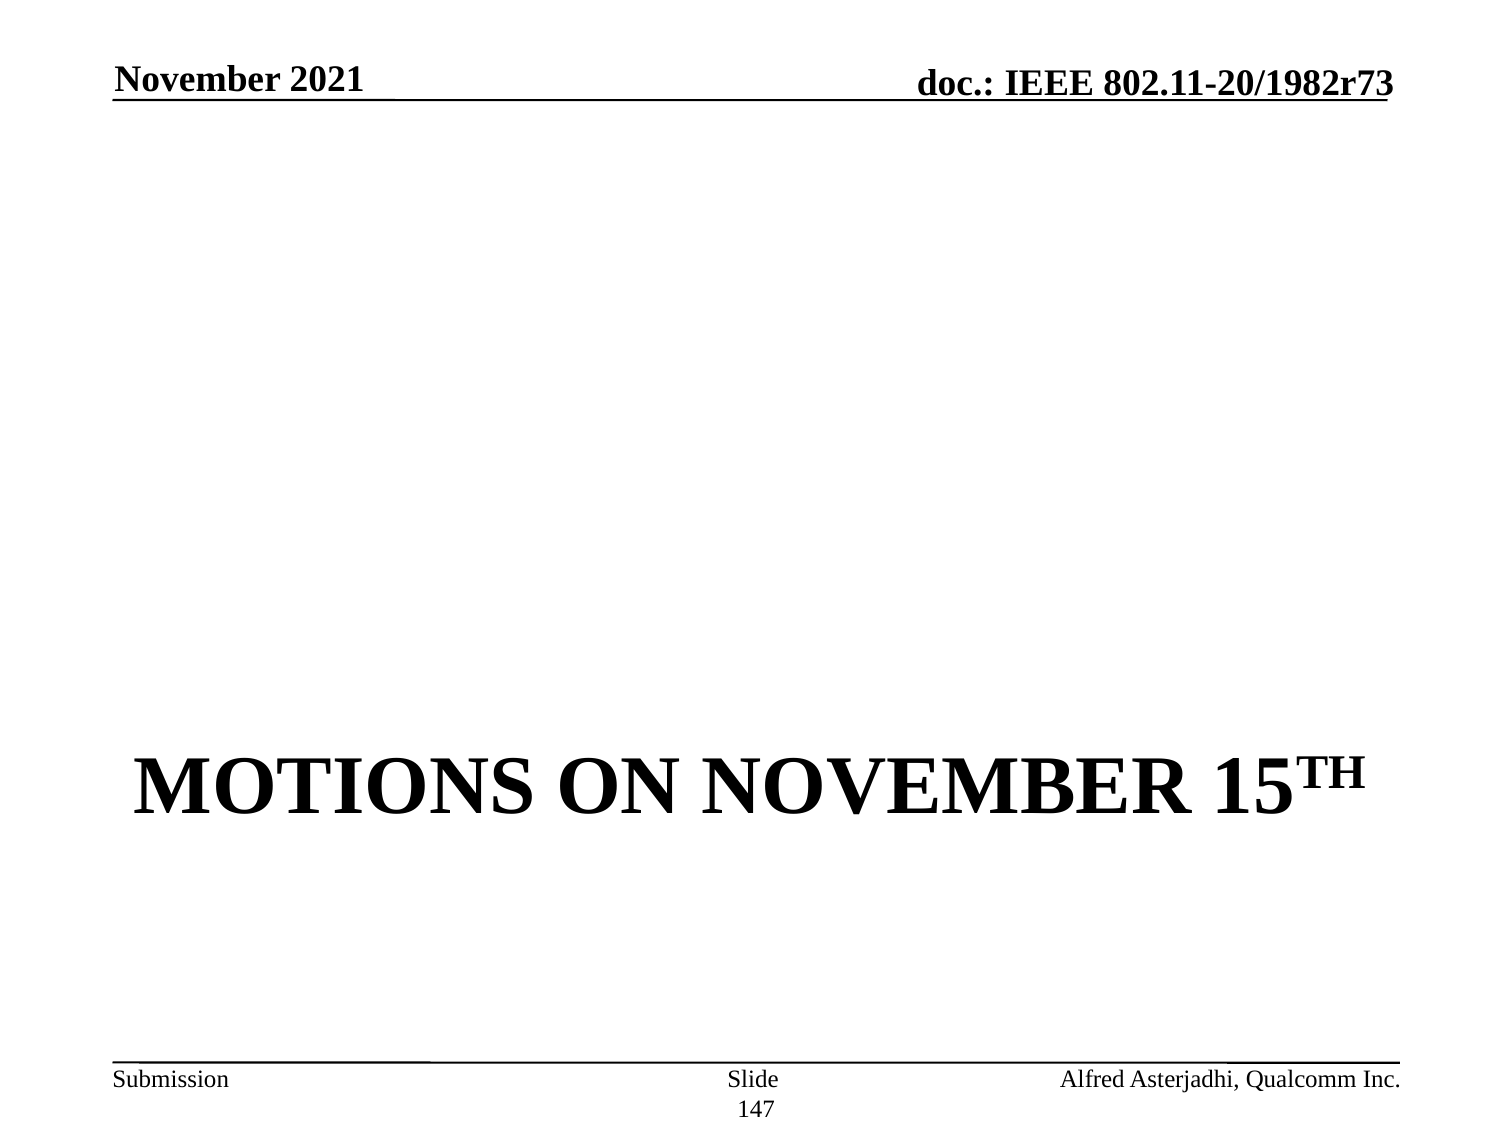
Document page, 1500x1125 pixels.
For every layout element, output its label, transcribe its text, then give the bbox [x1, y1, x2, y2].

footer Alfred Asterjadhi, Qualcomm Inc. [878, 1061, 1402, 1093]
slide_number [114, 54, 423, 100]
title Motions on NOVEMBER 15th [118, 722, 1394, 947]
slide_number Slide 147 [712, 1061, 800, 1123]
